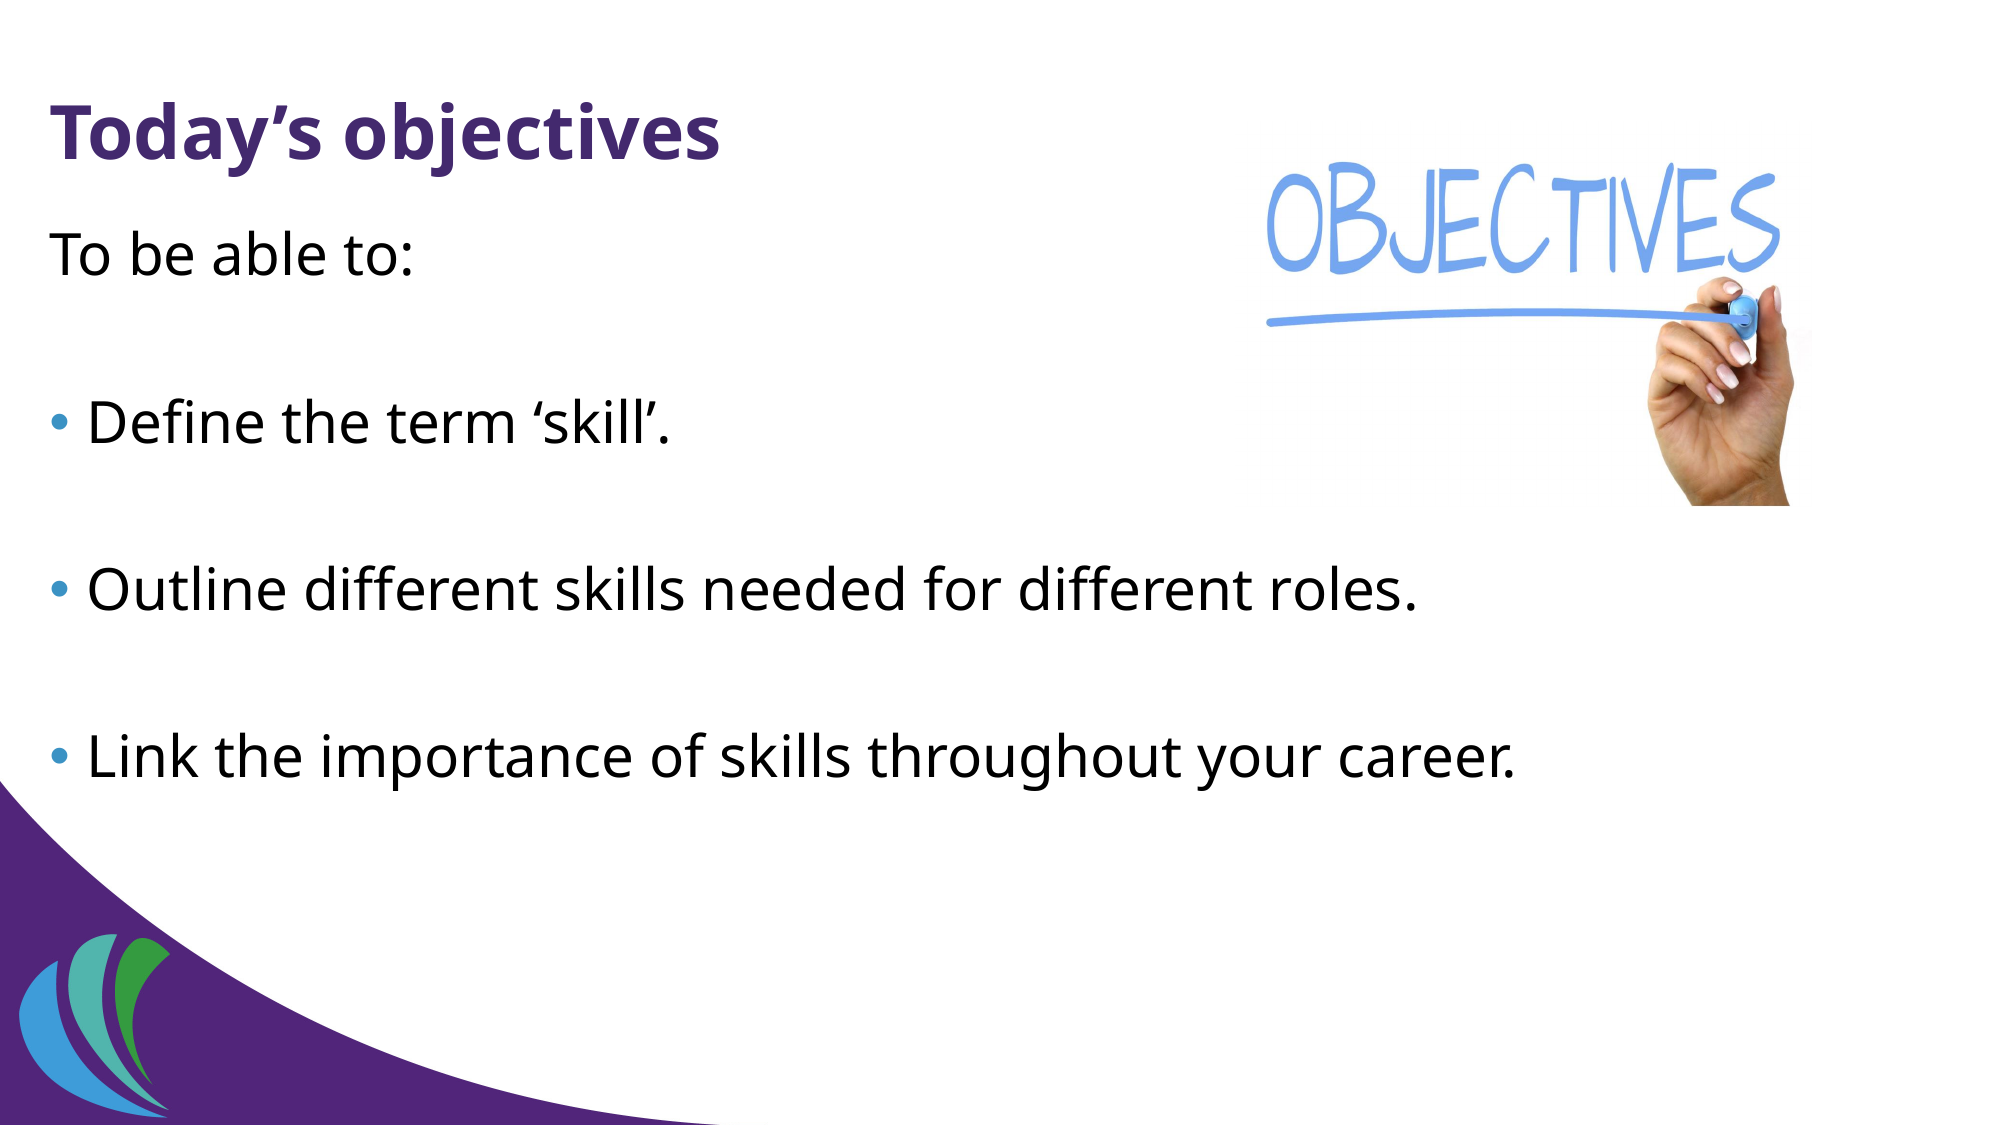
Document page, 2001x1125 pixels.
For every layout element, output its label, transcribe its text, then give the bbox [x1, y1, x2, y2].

list To be able to: Define the term ‘skill’. Outline different skills needed for different roles. Link the importance of skills throughout your career. [34, 218, 1830, 879]
picture [0, 1, 2000, 1125]
title Today’s objectives [34, 15, 1685, 218]
